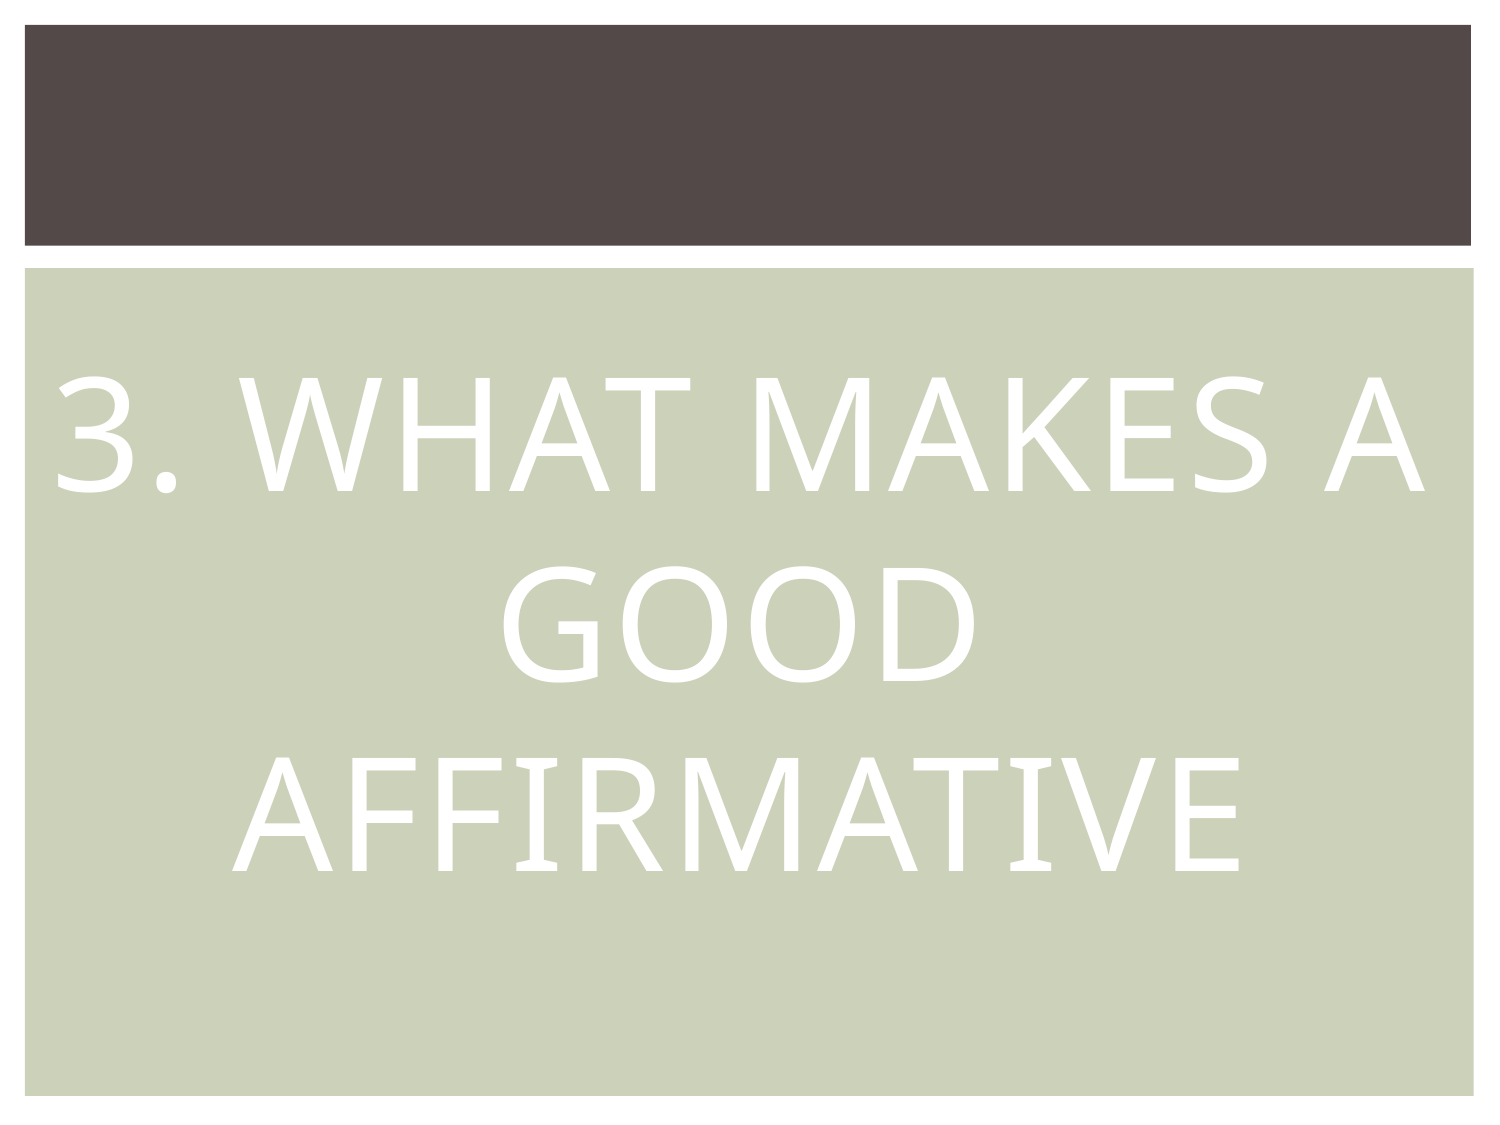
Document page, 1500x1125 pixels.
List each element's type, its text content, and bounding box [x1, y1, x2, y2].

text_box 3. What makes a good affirmative [32, 439, 1451, 796]
